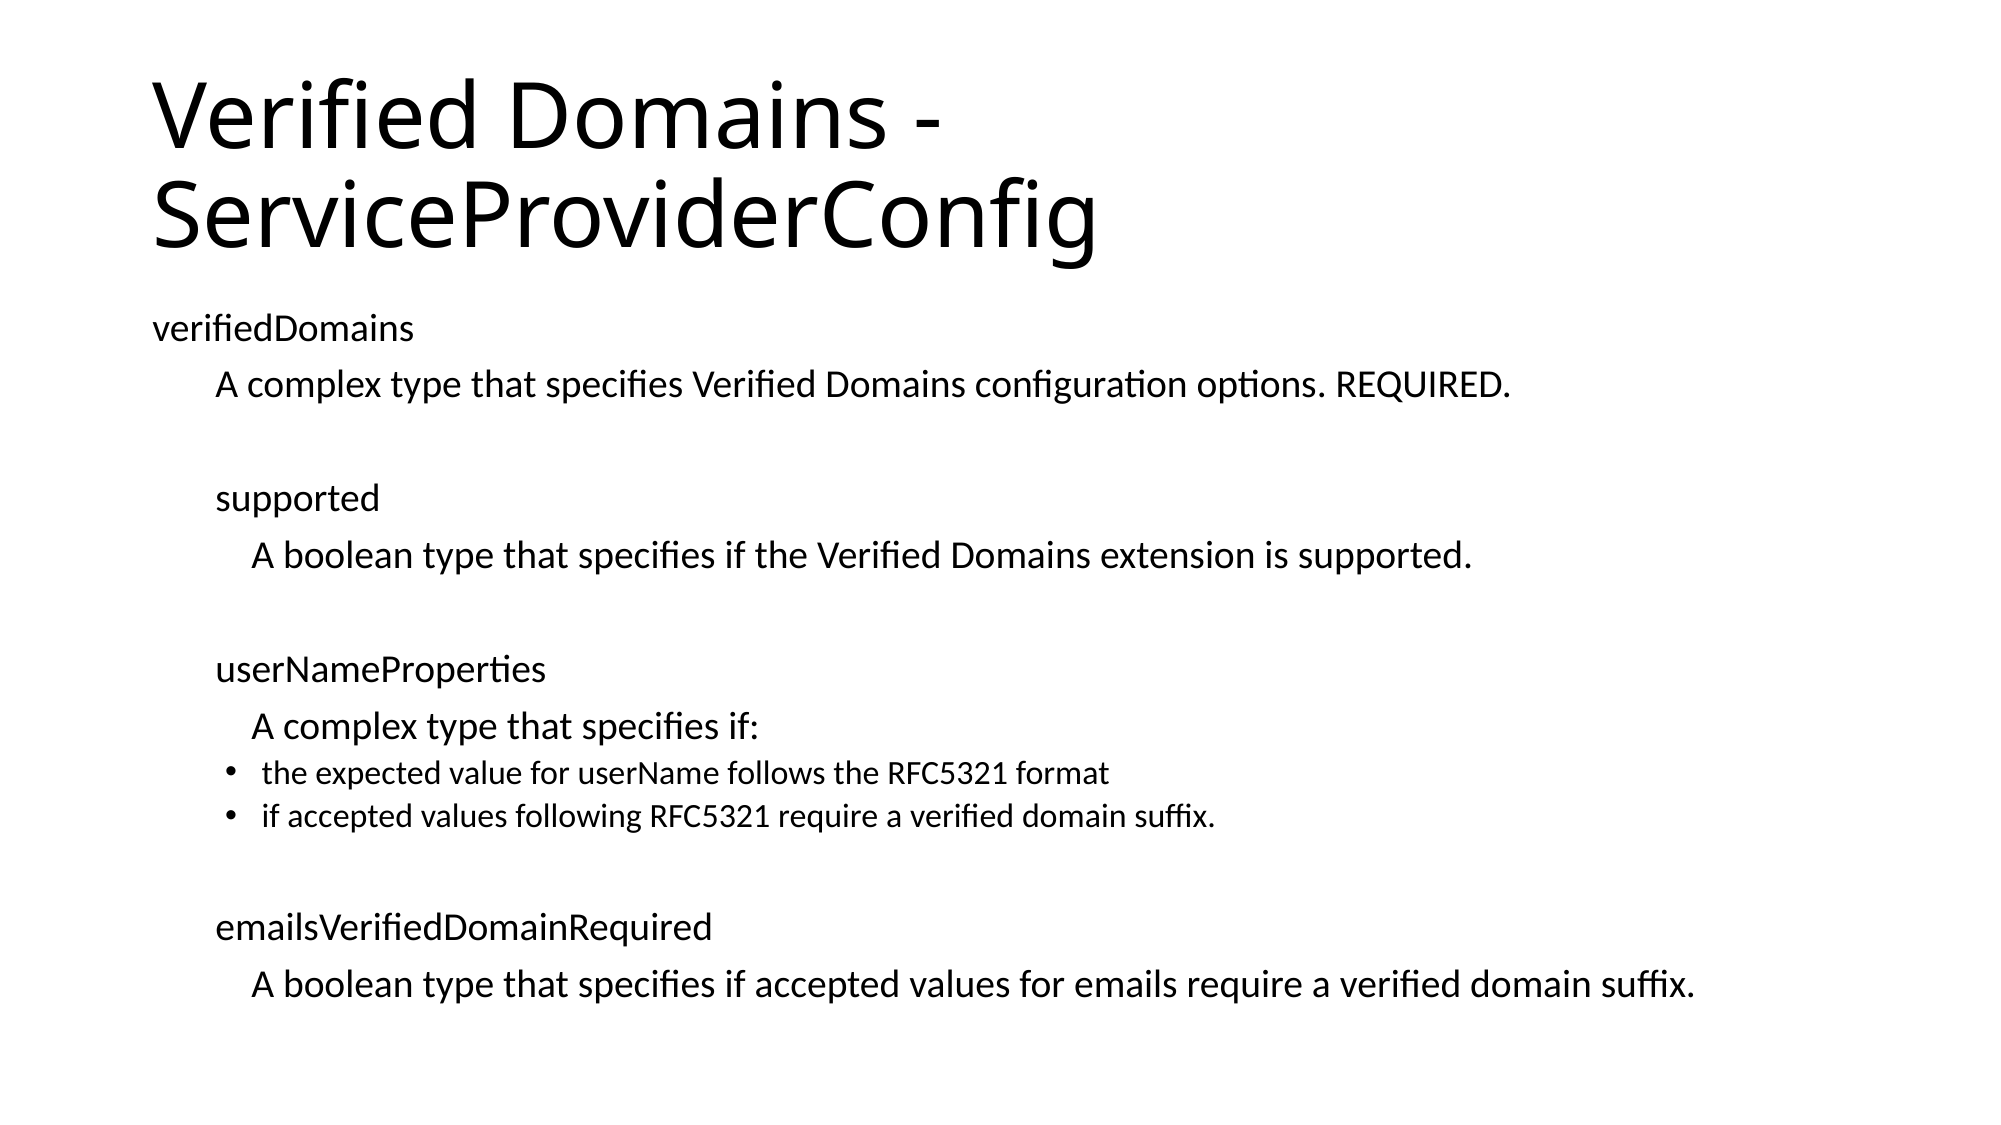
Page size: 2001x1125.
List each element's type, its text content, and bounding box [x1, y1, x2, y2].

title Verified Domains - ServiceProviderConfig [137, 59, 1863, 278]
list verifiedDomains A complex type that specifies Verified Domains configuration options. REQUIRED. supported A boolean type that specifies if the Verified Domains extension is supported. userNameProperties A complex type that specifies if: the expected value for userName follows the RFC5321 format if accepted values following RFC5321 require a verified domain suffix. emailsVerifiedDomainRequired A boolean type that specifies if accepted values for emails require a verified domain suffix. [137, 299, 1863, 1014]
